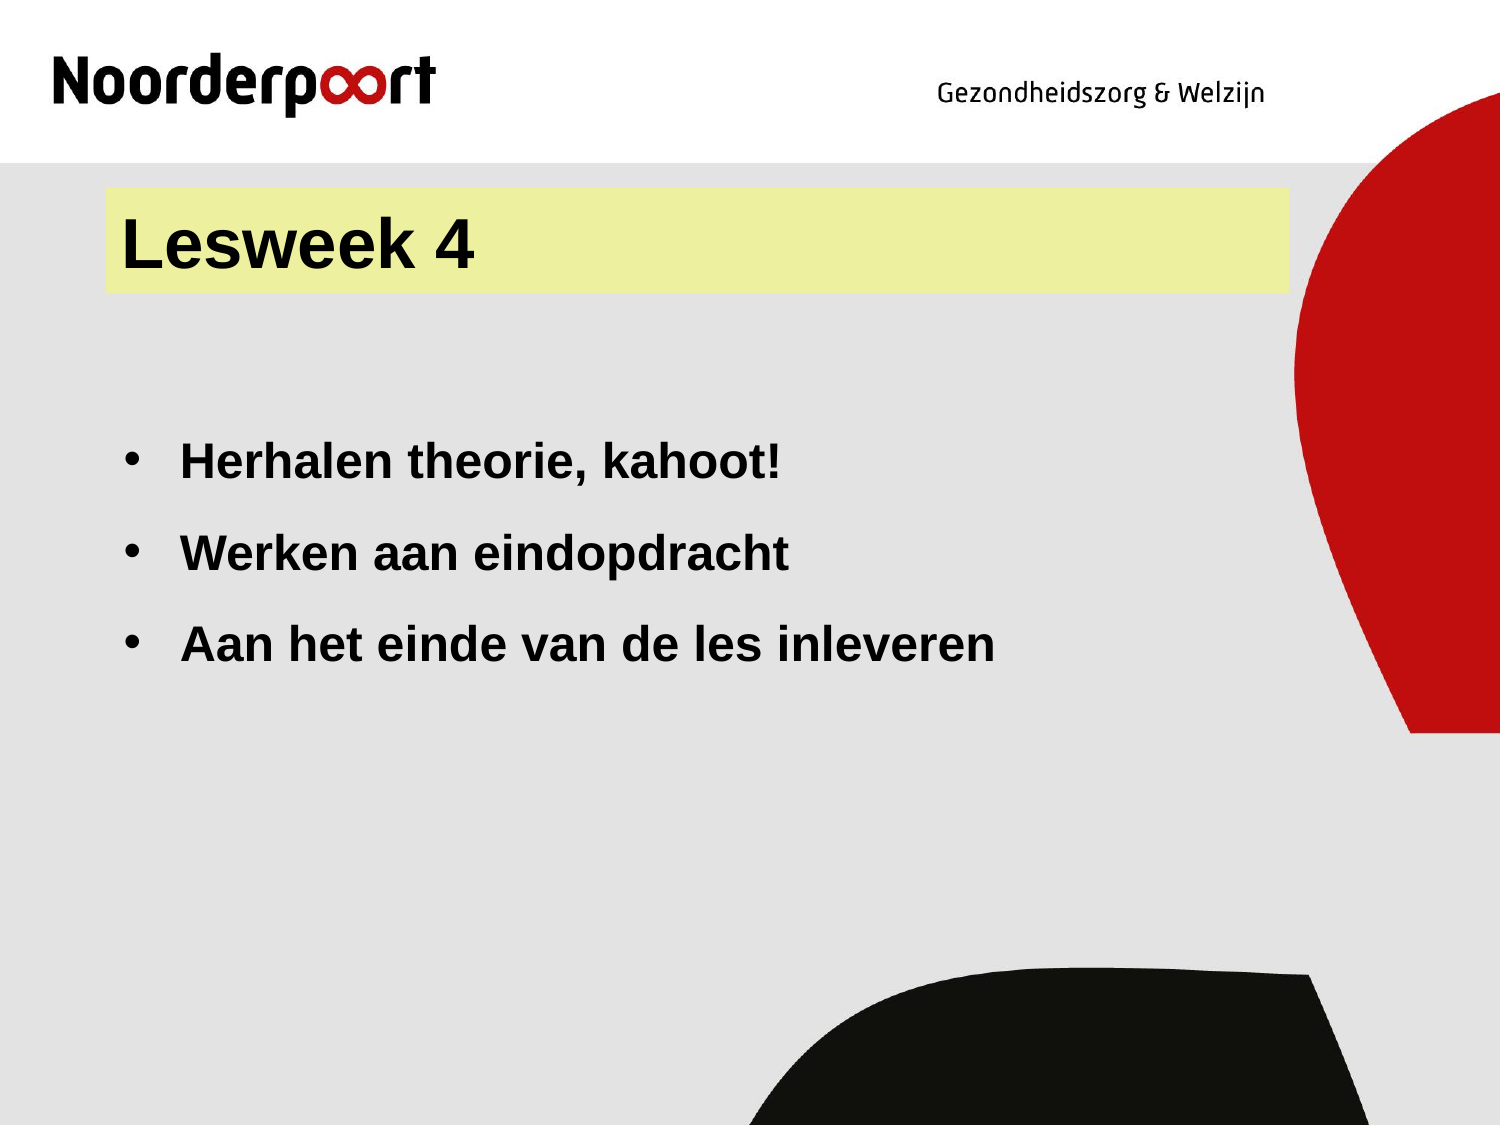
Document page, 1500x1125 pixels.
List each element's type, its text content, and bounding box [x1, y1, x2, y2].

picture [0, 0, 1500, 1125]
title Lesweek 4 [106, 187, 1290, 294]
list Herhalen theorie, kahoot! Werken aan eindopdracht Aan het einde van de les inleveren [108, 343, 1292, 1035]
